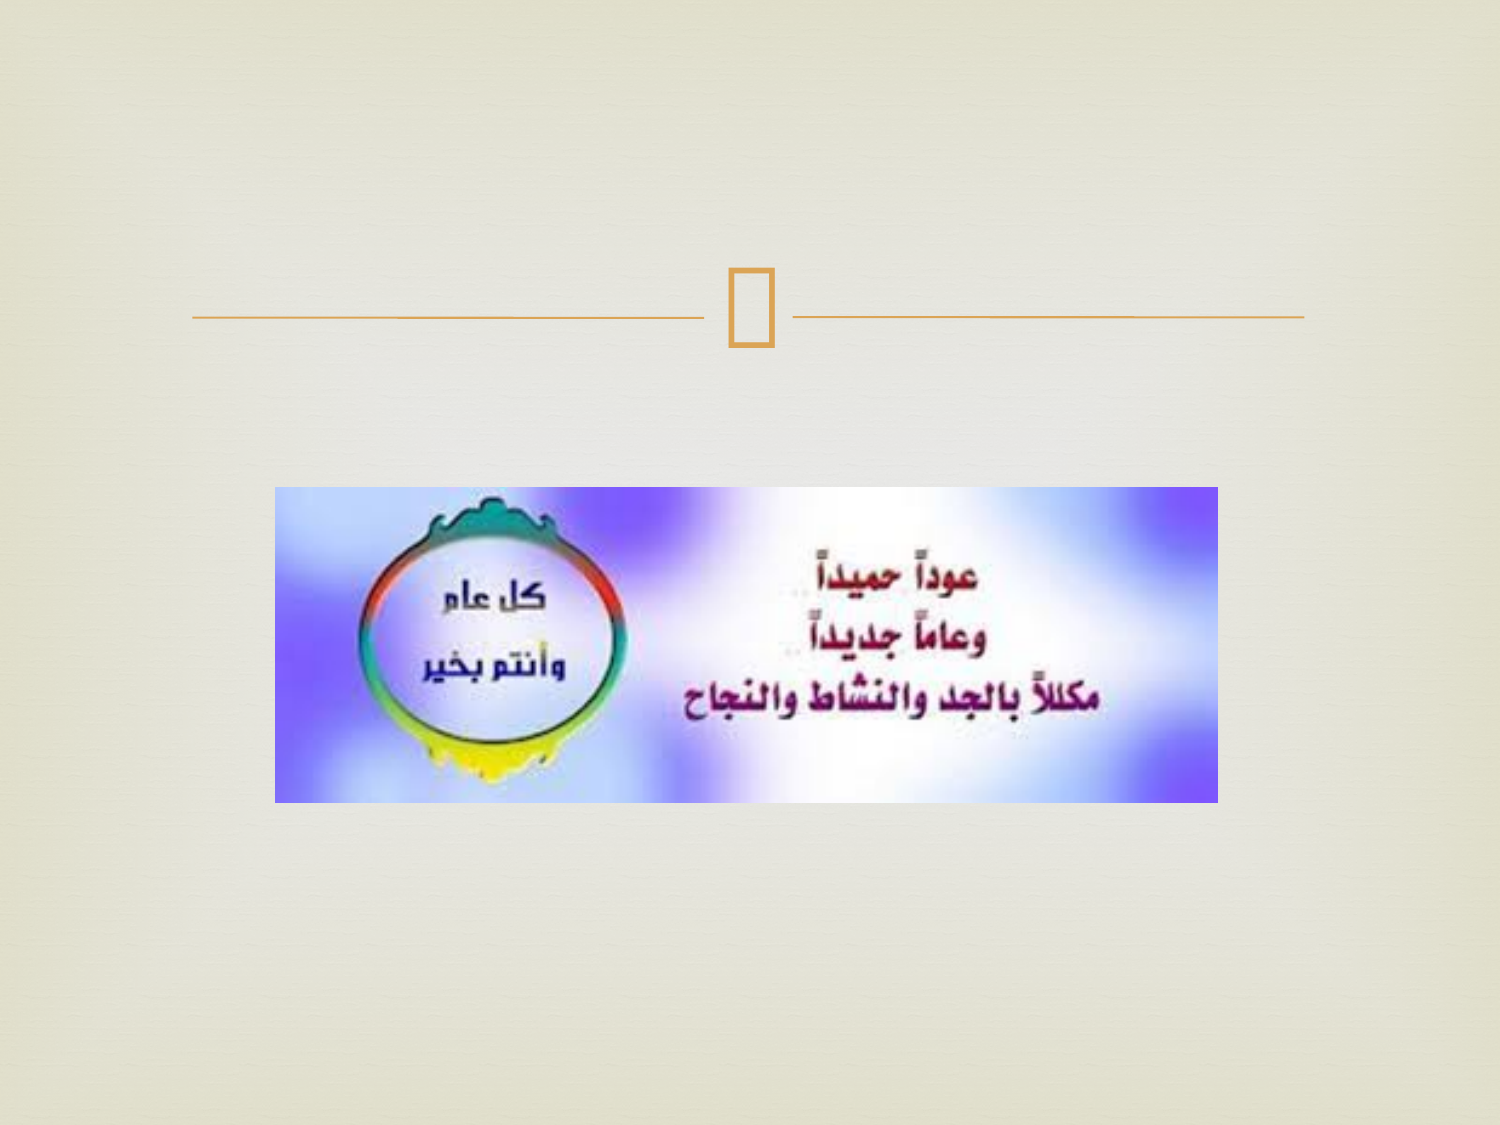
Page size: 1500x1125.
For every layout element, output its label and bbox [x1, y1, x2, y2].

list [274, 486, 1219, 803]
